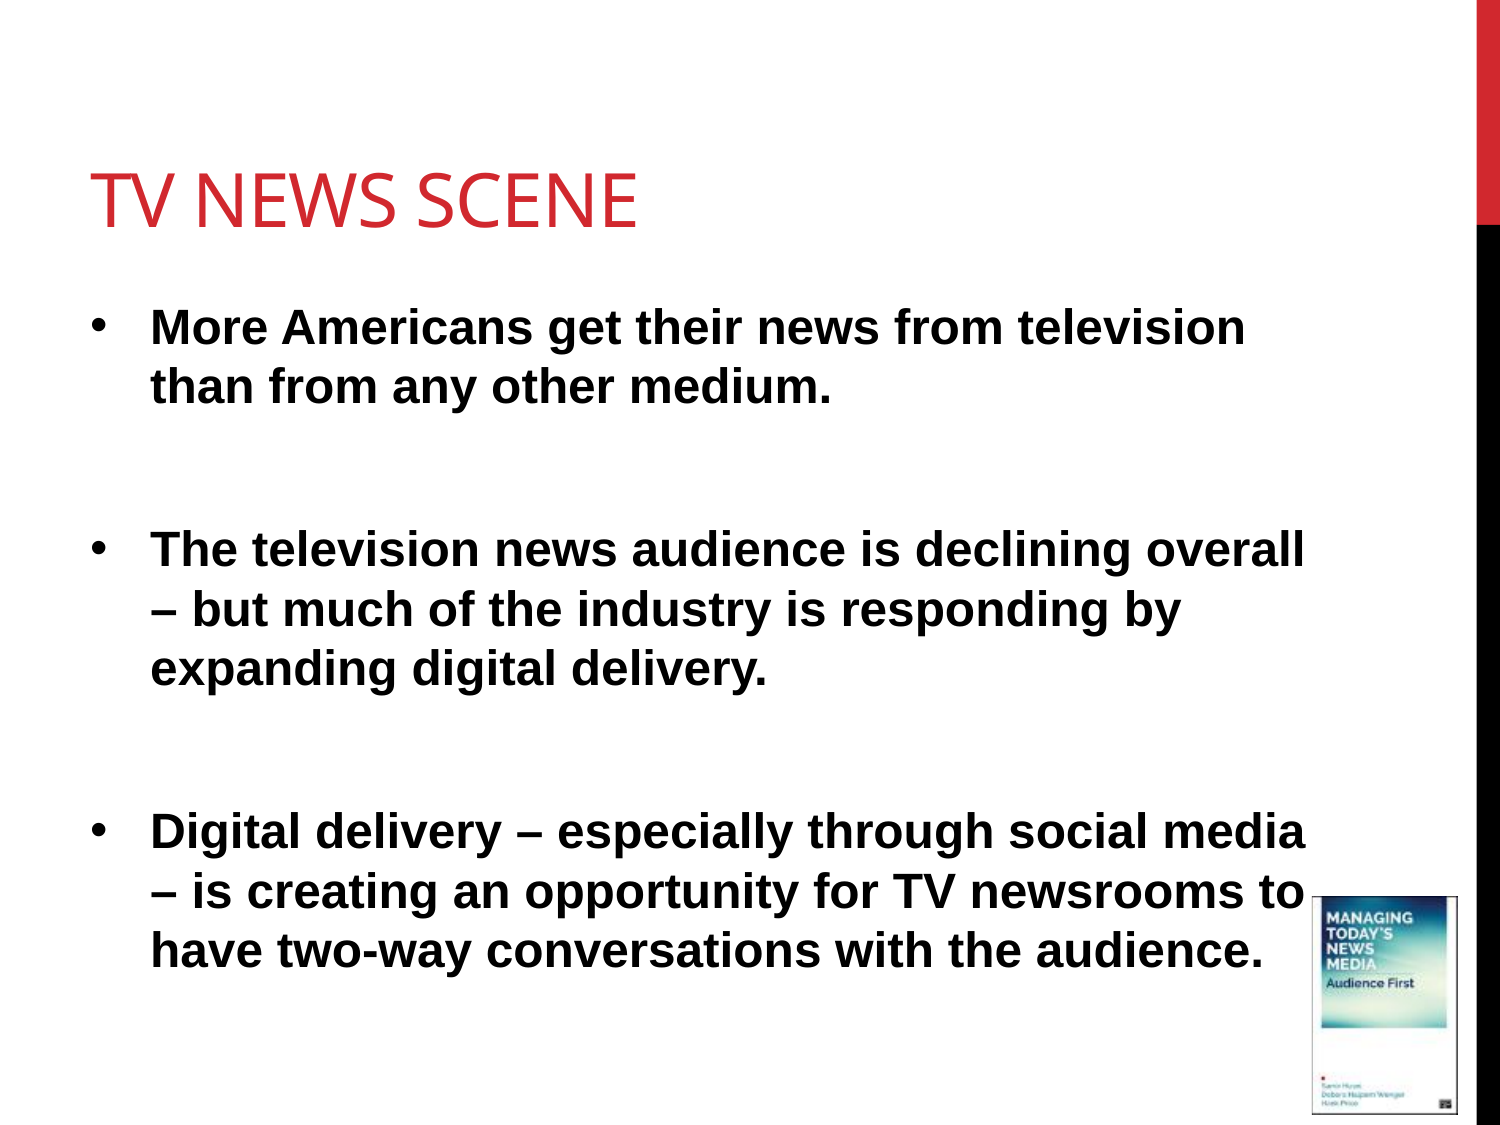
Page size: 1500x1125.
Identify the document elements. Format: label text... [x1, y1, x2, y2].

title TV News Scene [75, 25, 1025, 250]
list More Americans get their news from television than from any other medium. The television news audience is declining overall – but much of the industry is responding by expanding digital delivery. Digital delivery – especially through social media – is creating an opportunity for TV newsrooms to have two-way conversations with the audience. [75, 287, 1325, 1005]
picture [1311, 896, 1458, 1115]
